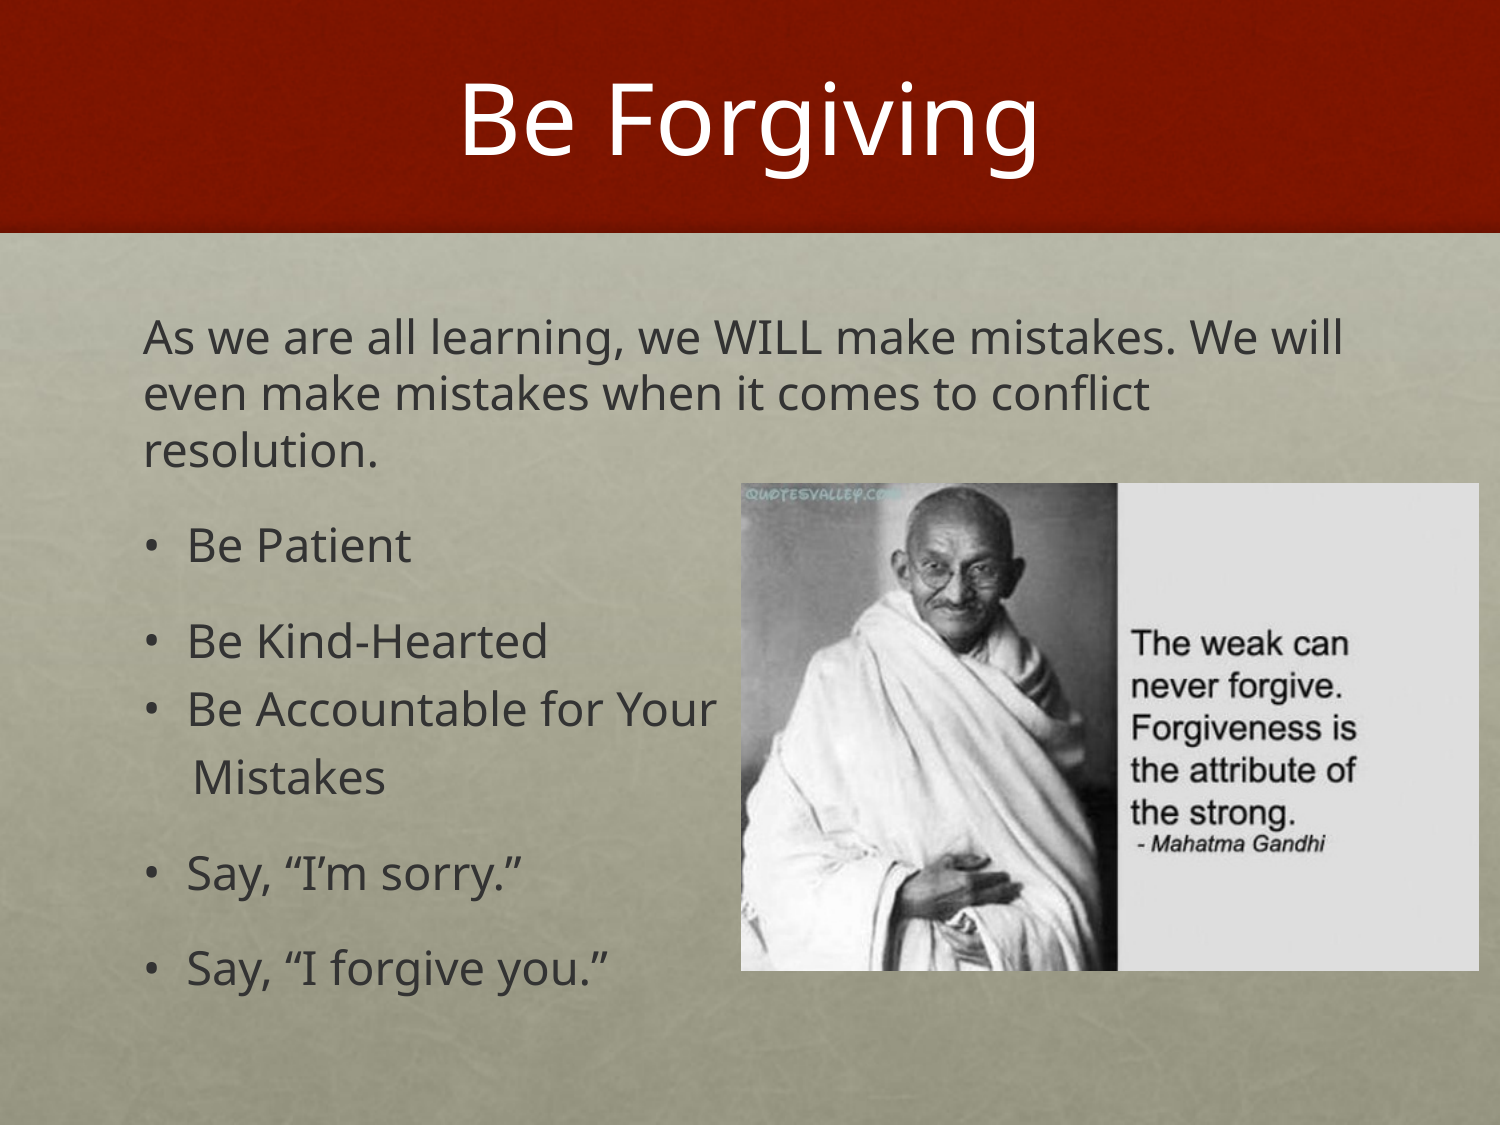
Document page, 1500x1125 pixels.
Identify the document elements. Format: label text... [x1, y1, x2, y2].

picture [0, 214, 1500, 1125]
list As we are all learning, we WILL make mistakes. We will even make mistakes when it comes to conflict resolution. Be Patient Be Kind-Hearted Be Accountable for Your Mistakes Say, “I’m sorry.” Say, “I forgive you.” [127, 299, 1372, 1005]
title Be Forgiving [127, 10, 1372, 221]
